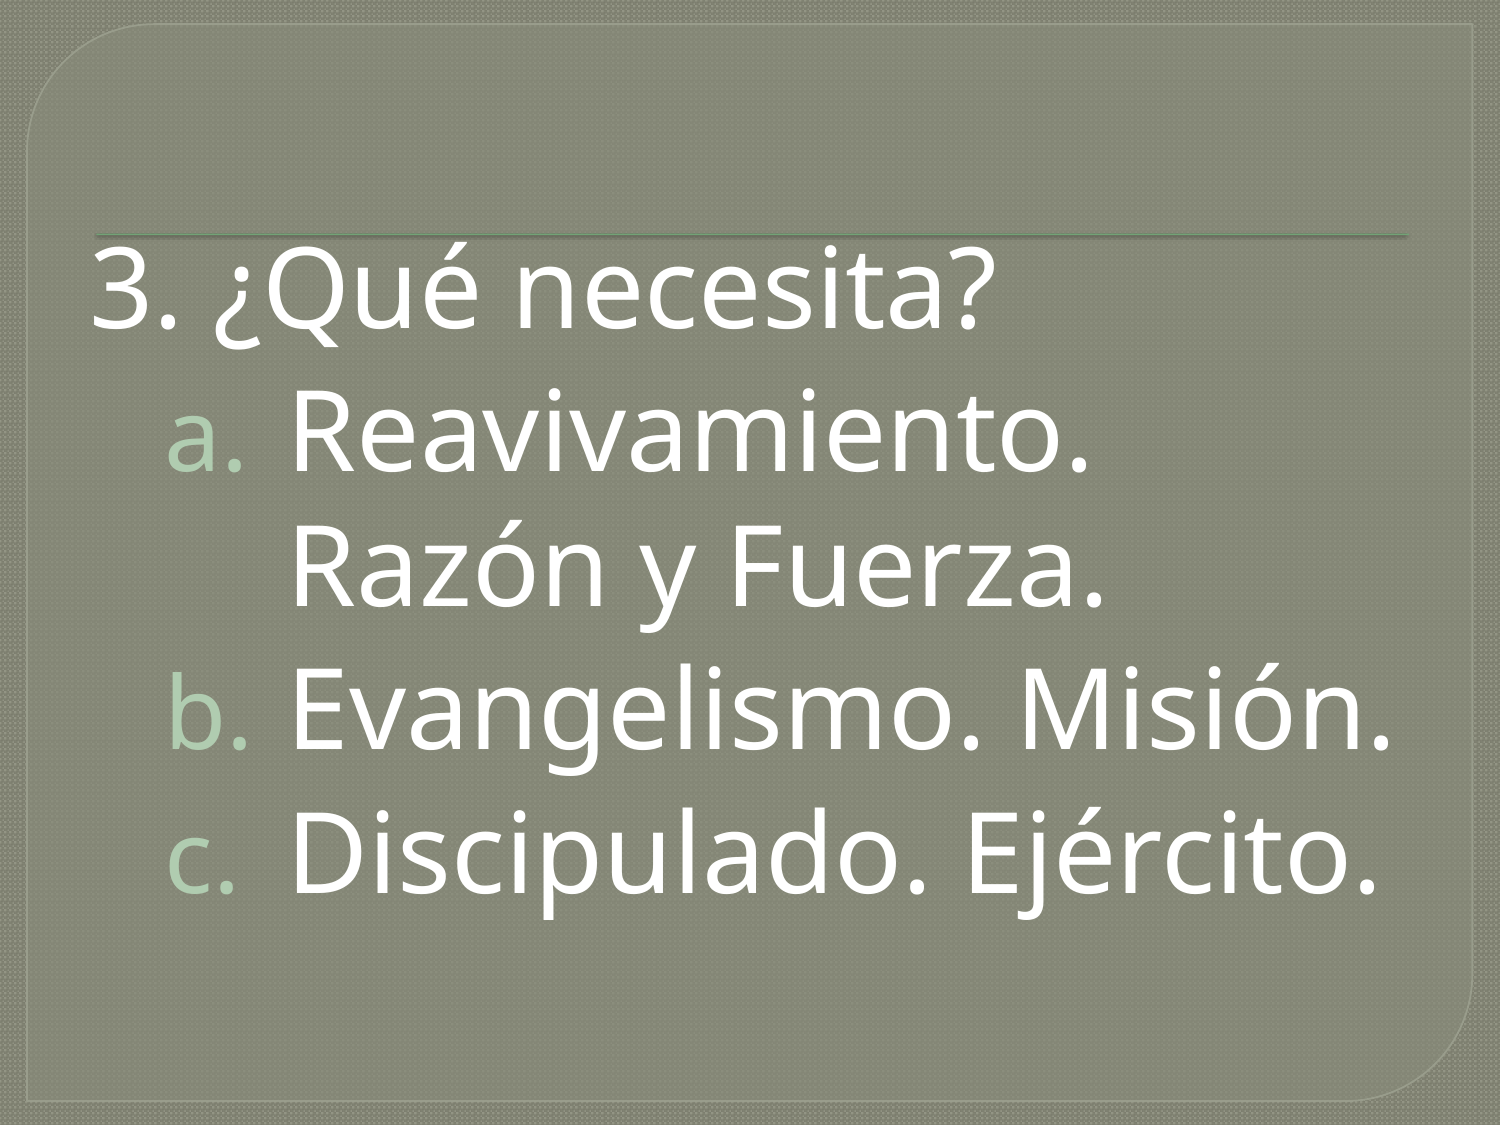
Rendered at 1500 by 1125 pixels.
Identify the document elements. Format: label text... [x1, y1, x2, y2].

list 3. ¿Qué necesita? Reavivamiento. Razón y Fuerza. Evangelismo. Misión. Discipulado. Ejército. [75, 108, 1425, 1024]
